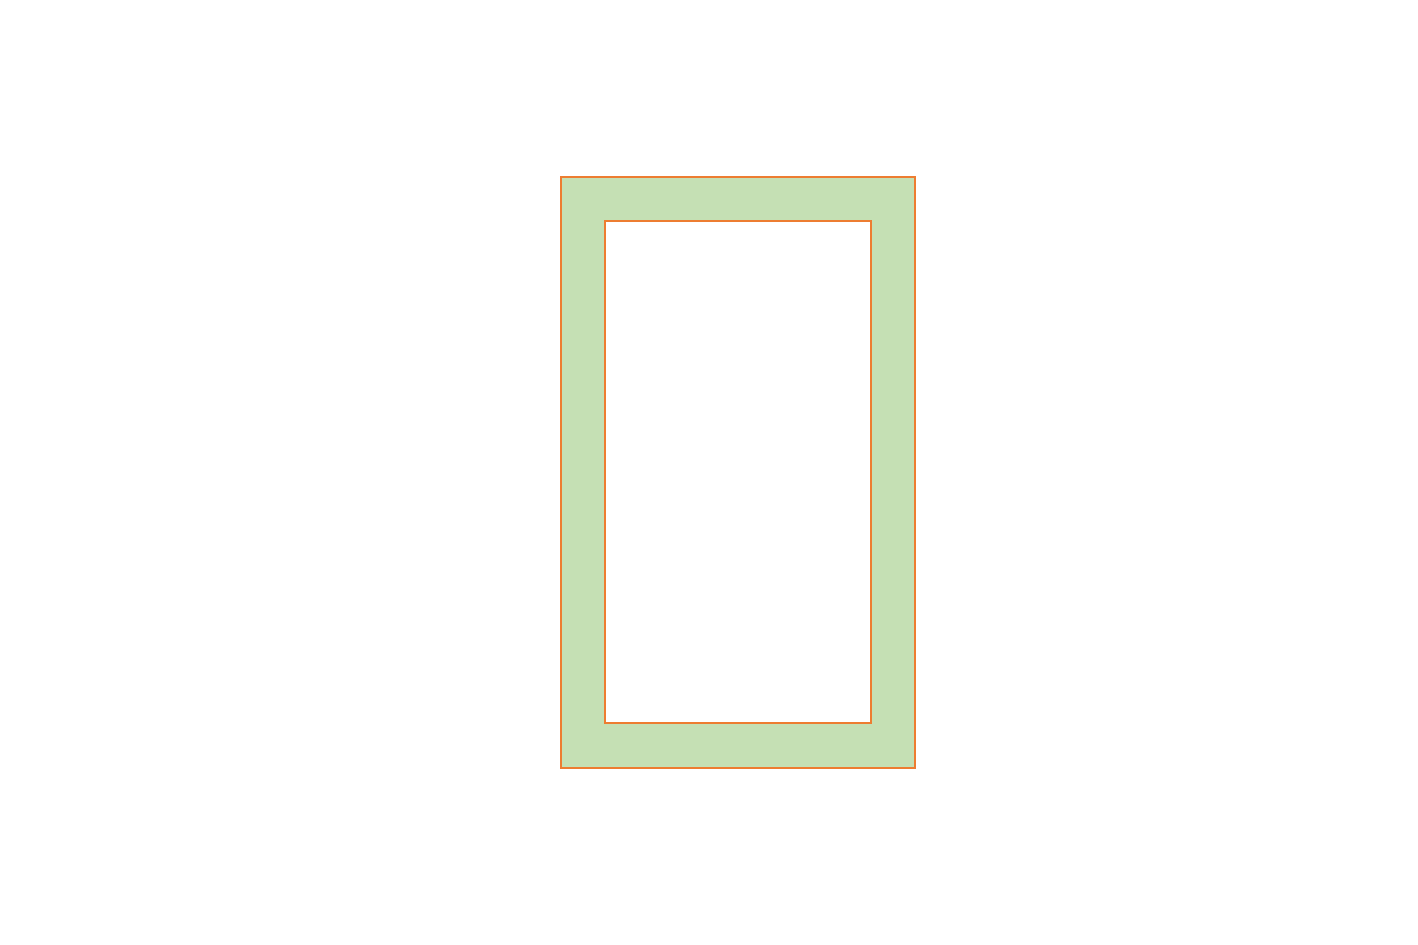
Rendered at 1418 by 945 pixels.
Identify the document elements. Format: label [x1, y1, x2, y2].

text_box [560, 176, 916, 769]
